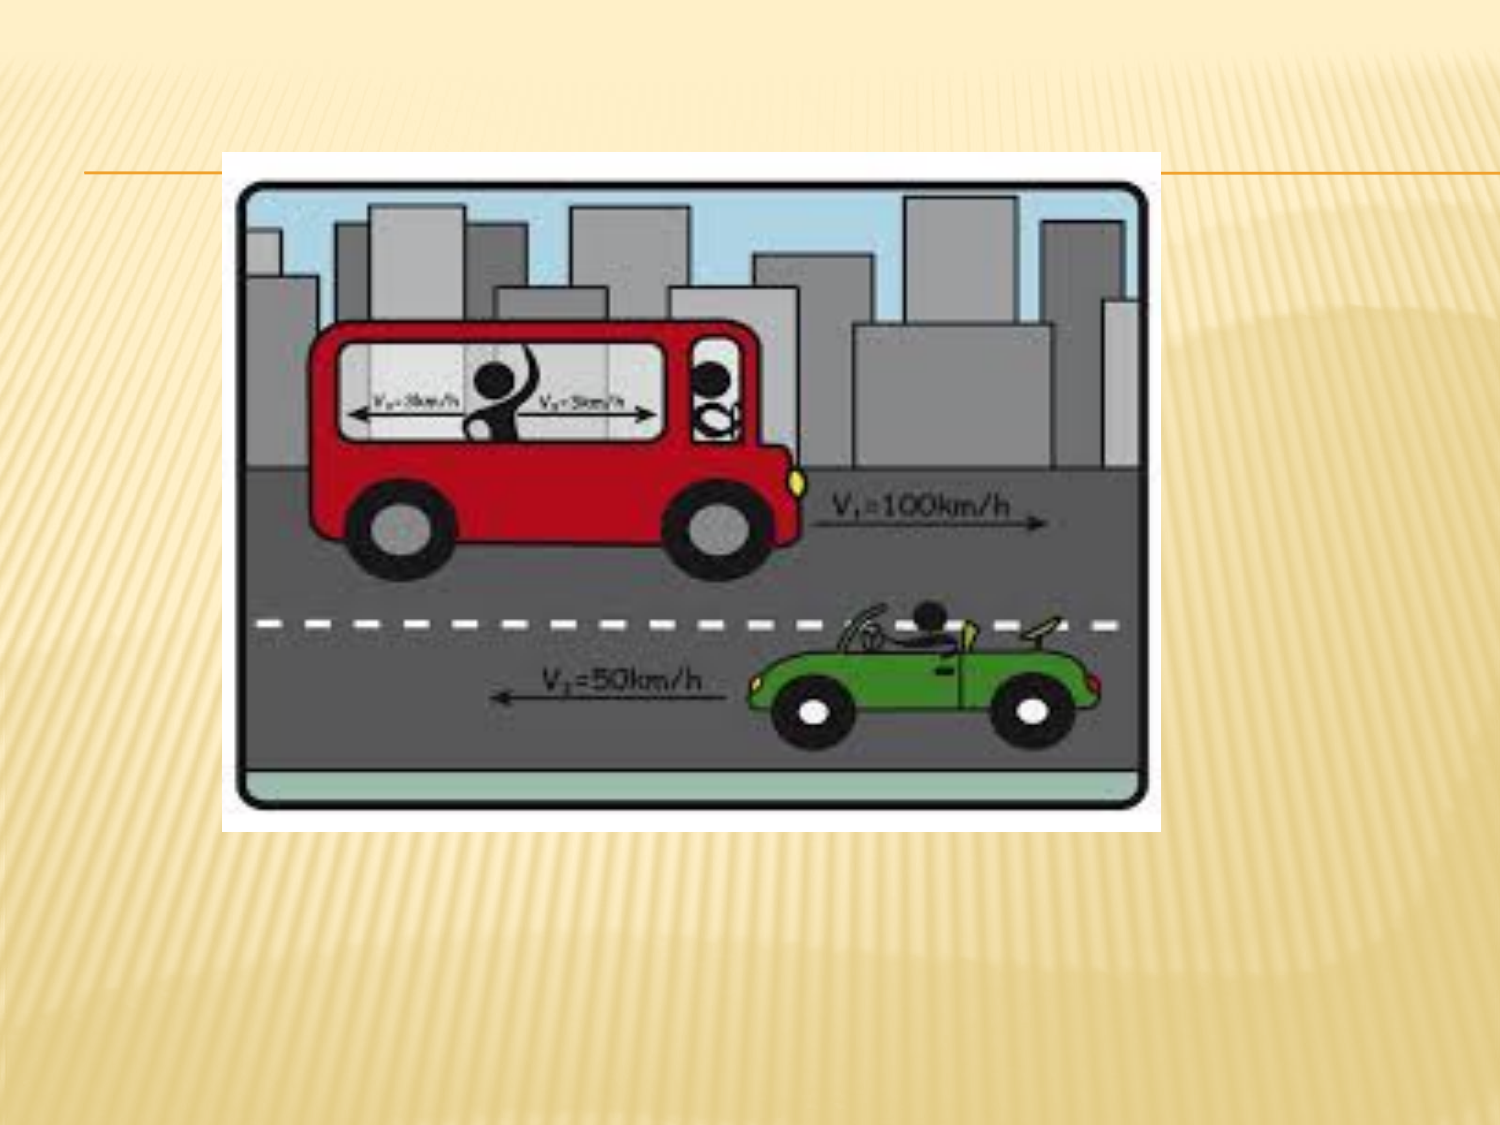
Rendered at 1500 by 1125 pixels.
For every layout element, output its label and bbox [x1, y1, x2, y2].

picture [222, 152, 1161, 833]
